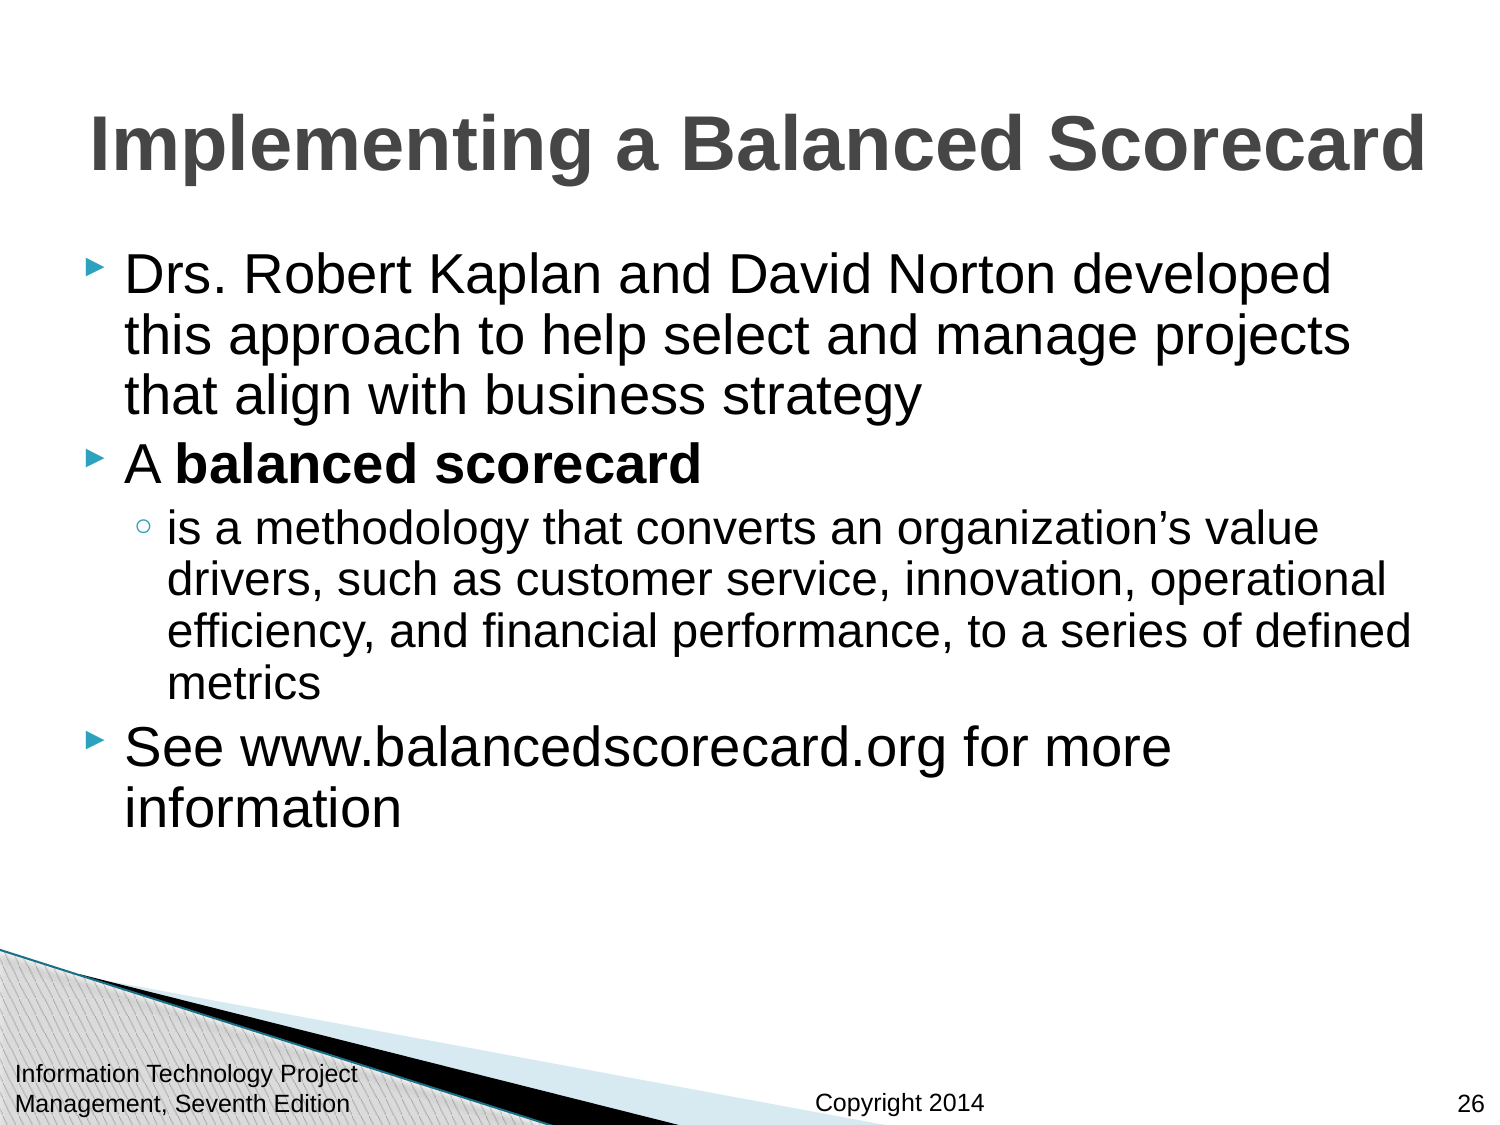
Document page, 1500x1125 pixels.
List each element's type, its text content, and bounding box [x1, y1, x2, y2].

footer Information Technology Project Management, Seventh Edition [0, 1065, 386, 1125]
title Implementing a Balanced Scorecard [75, 45, 1475, 233]
list Drs. Robert Kaplan and David Norton developed this approach to help select and manage projects that align with business strategy A balanced scorecard is a methodology that converts an organization’s value drivers, such as customer service, innovation, operational efficiency, and financial performance, to a series of defined metrics See www.balancedscorecard.org for more information [50, 237, 1438, 988]
slide_number 26 [1412, 1065, 1500, 1125]
